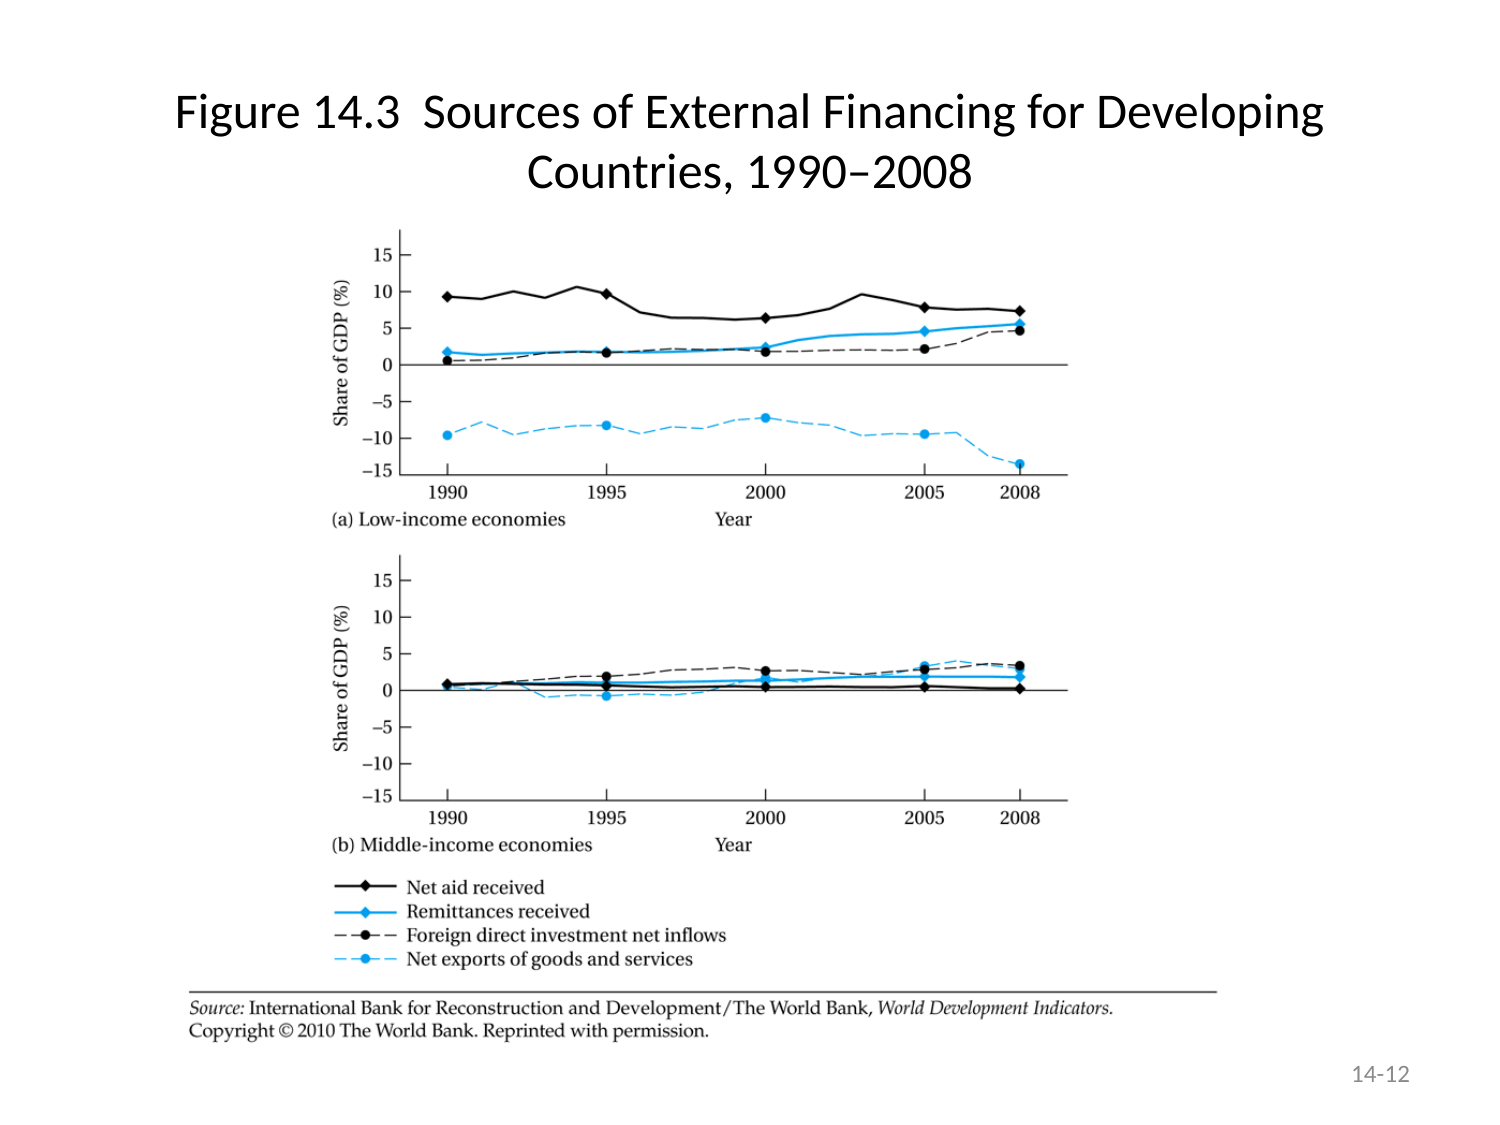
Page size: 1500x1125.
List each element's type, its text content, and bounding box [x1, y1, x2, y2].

picture [174, 224, 1226, 1057]
slide_number 14-12 [1074, 1042, 1425, 1103]
title Figure 14.3 Sources of External Financing for Developing Countries, 1990–2008 [75, 45, 1425, 233]
